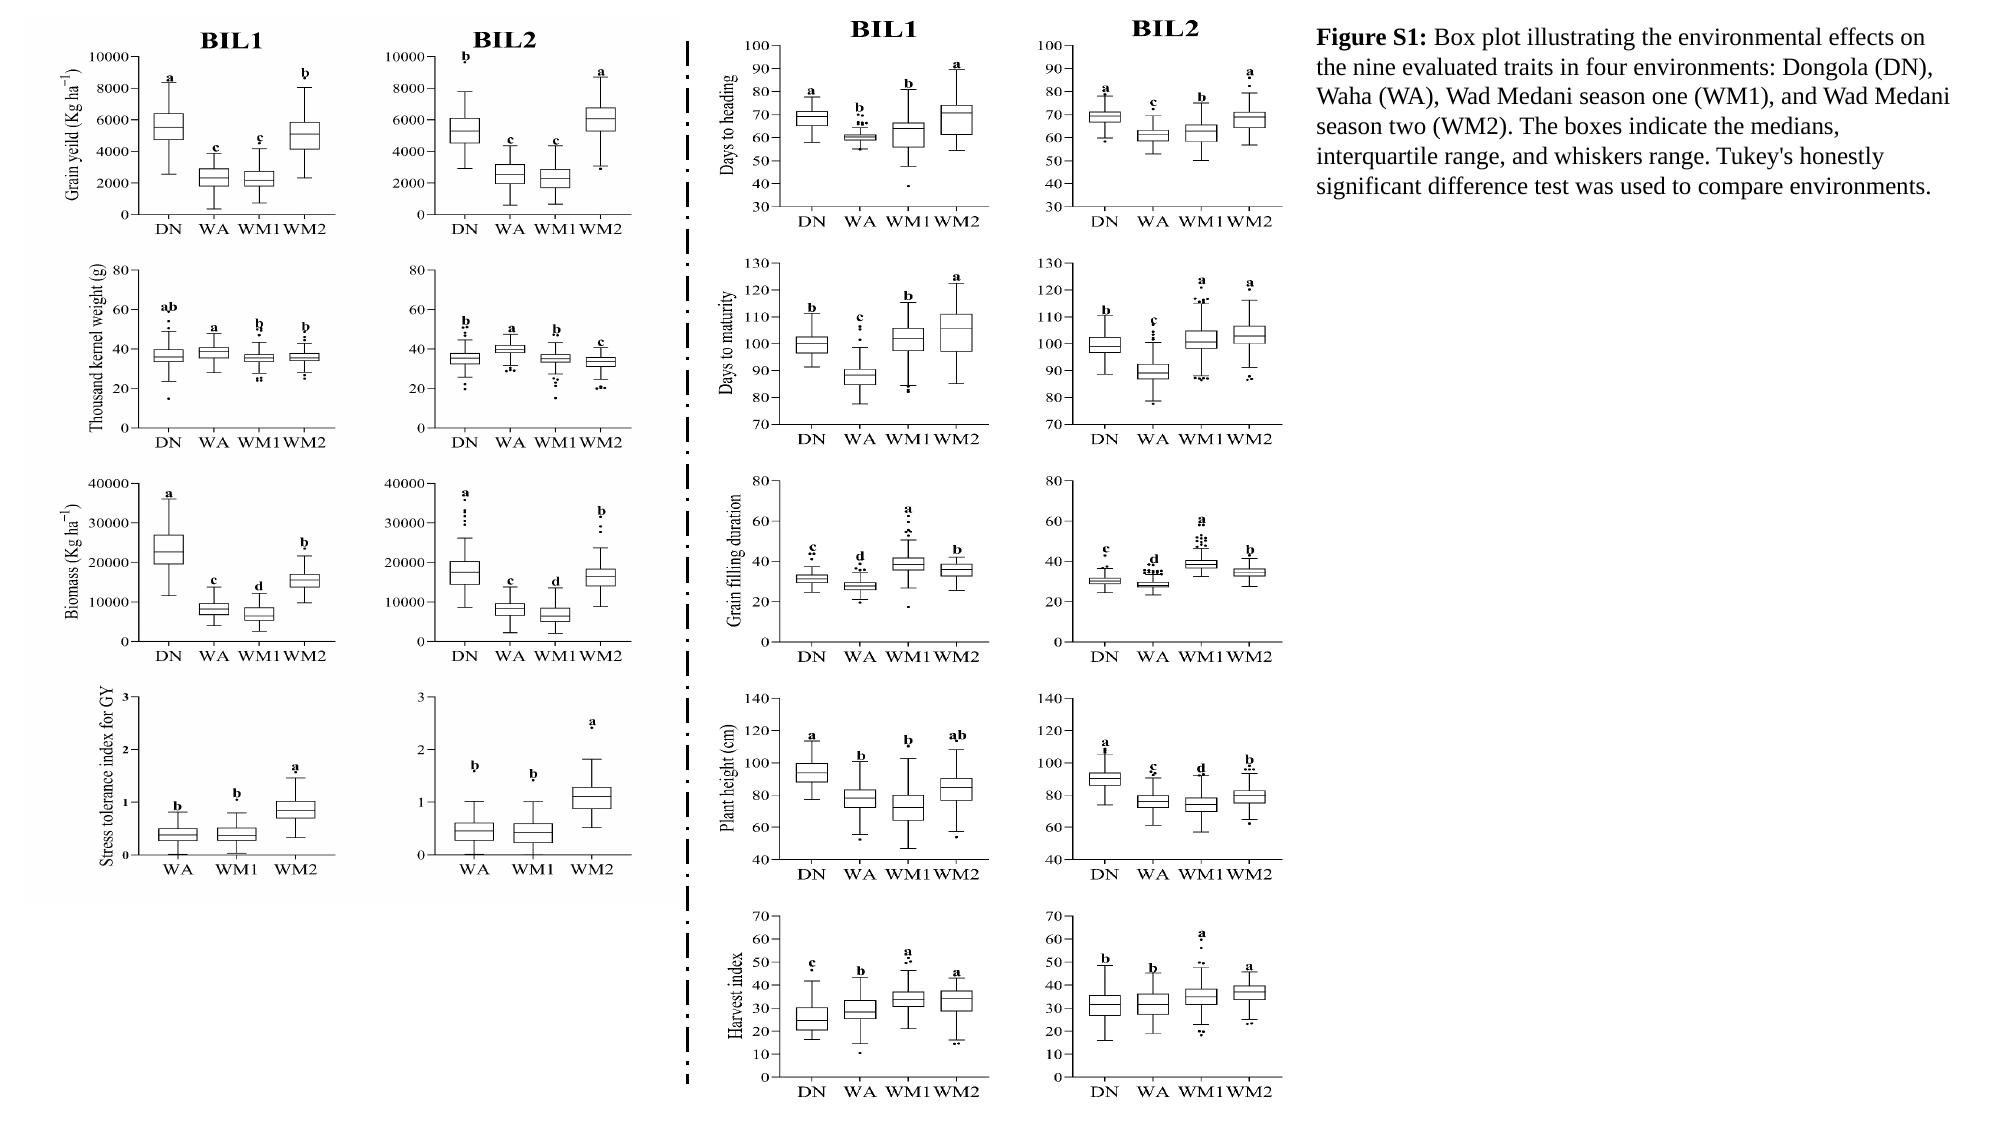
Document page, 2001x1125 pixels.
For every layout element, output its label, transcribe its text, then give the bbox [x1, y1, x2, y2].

picture [24, 0, 1354, 1125]
text_box Figure S1: Box plot illustrating the environmental effects on the nine evaluated traits in four environments: Dongola (DN), Waha (WA), Wad Medani season one (WM1), and Wad Medani season two (WM2). The boxes indicate the medians, interquartile range, and whiskers range. Tukey's honestly significant difference test was used to compare environments. [1354, 12, 1976, 207]
